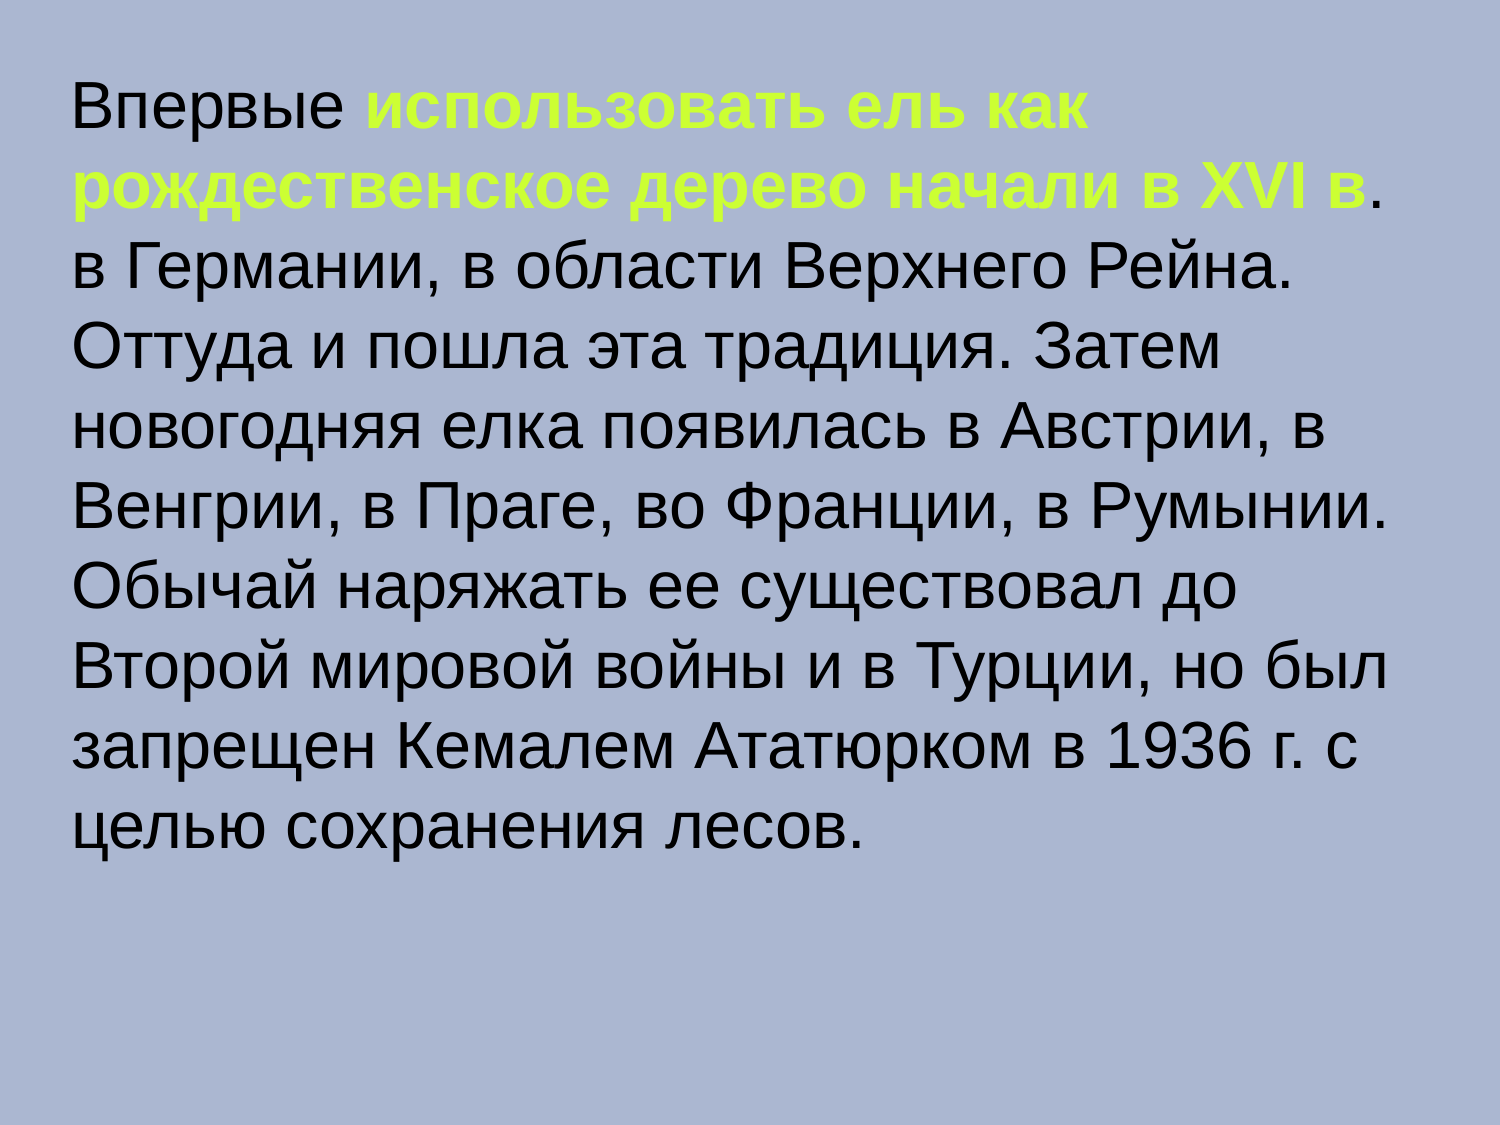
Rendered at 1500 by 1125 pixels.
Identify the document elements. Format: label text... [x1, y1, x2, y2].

list Впервые использовать ель как рождественское дерево начали в XVI в. в Германии, в области Верхнего Рейна. Оттуда и пошла эта традиция. Затем новогодняя елка появилась в Австрии, в Венгрии, в Праге, во Франции, в Румынии. Обычай наря­жать ее существовал до Второй мировой войны и в Турции, но был запрещен Кемалем Ататюрком в 1936 г. с целью сохранения лесов. [0, 54, 1436, 1006]
